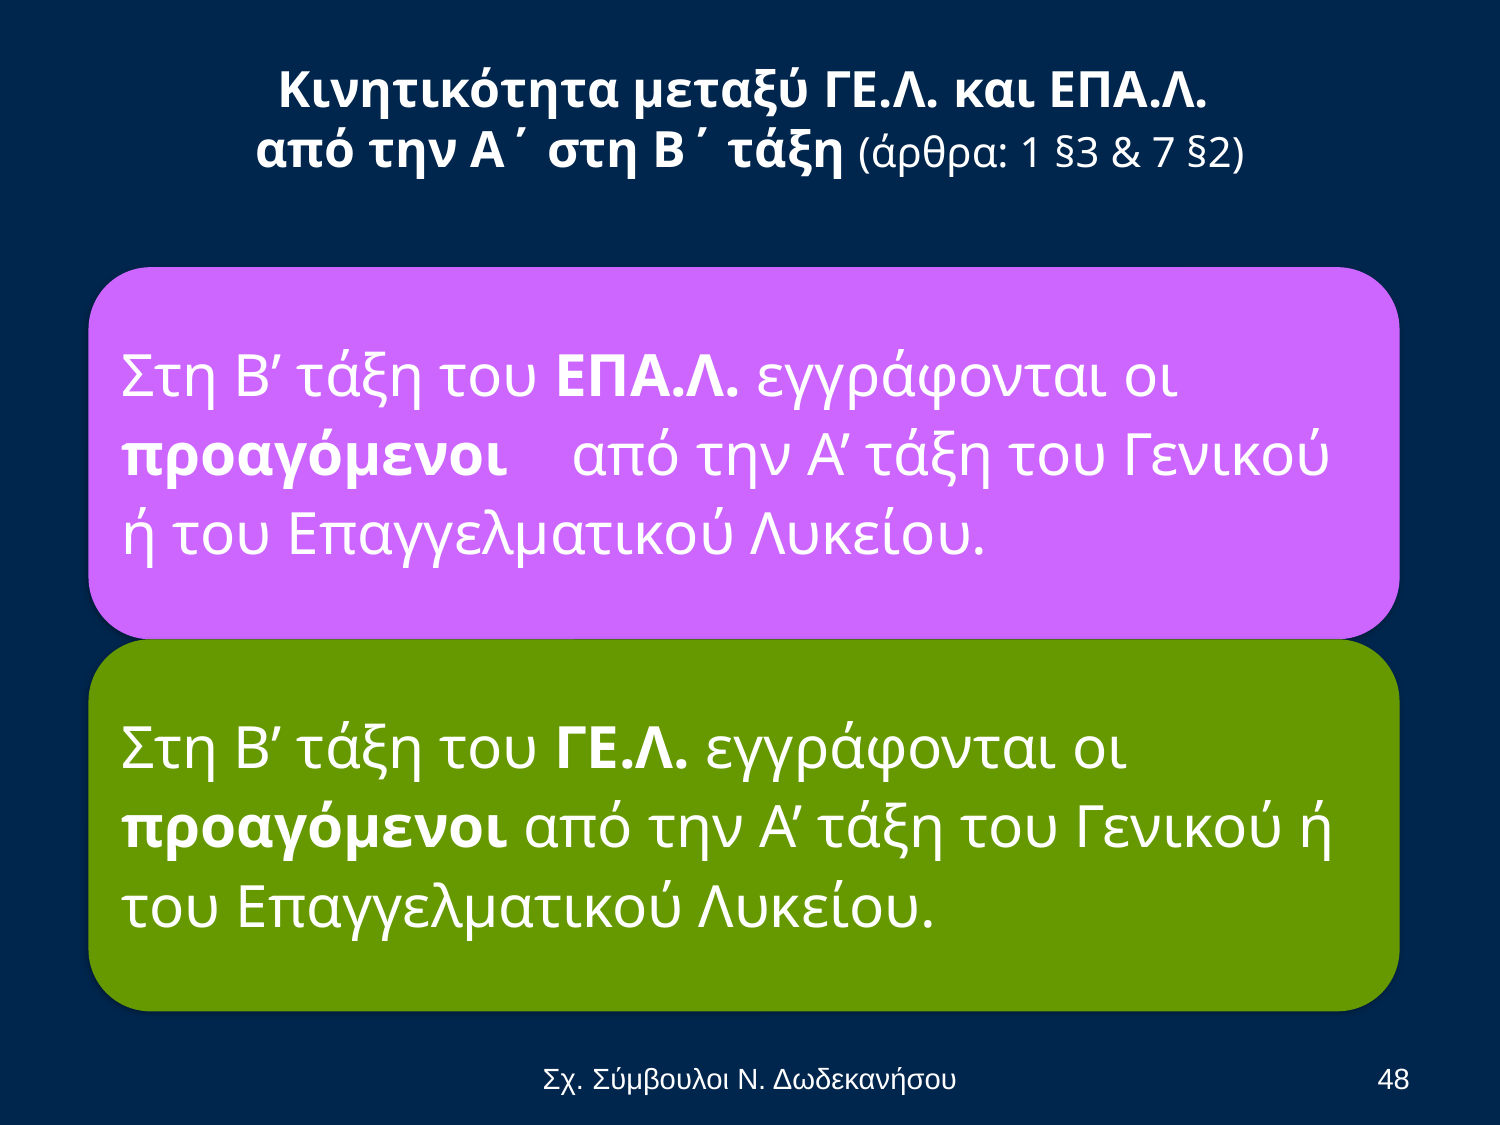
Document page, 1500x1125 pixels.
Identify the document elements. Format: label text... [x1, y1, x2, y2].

footer Σχ. Σύμβουλοι Ν. Δωδεκανήσου [512, 1024, 988, 1103]
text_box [88, 266, 1400, 1012]
title Κινητικότητα μεταξύ ΓΕ.Λ. και ΕΠΑ.Λ. από την Α΄ στη Β΄ τάξη (άρθρα: 1 §3 & 7 §2) [0, 42, 1500, 192]
slide_number 48 [1074, 1024, 1426, 1103]
